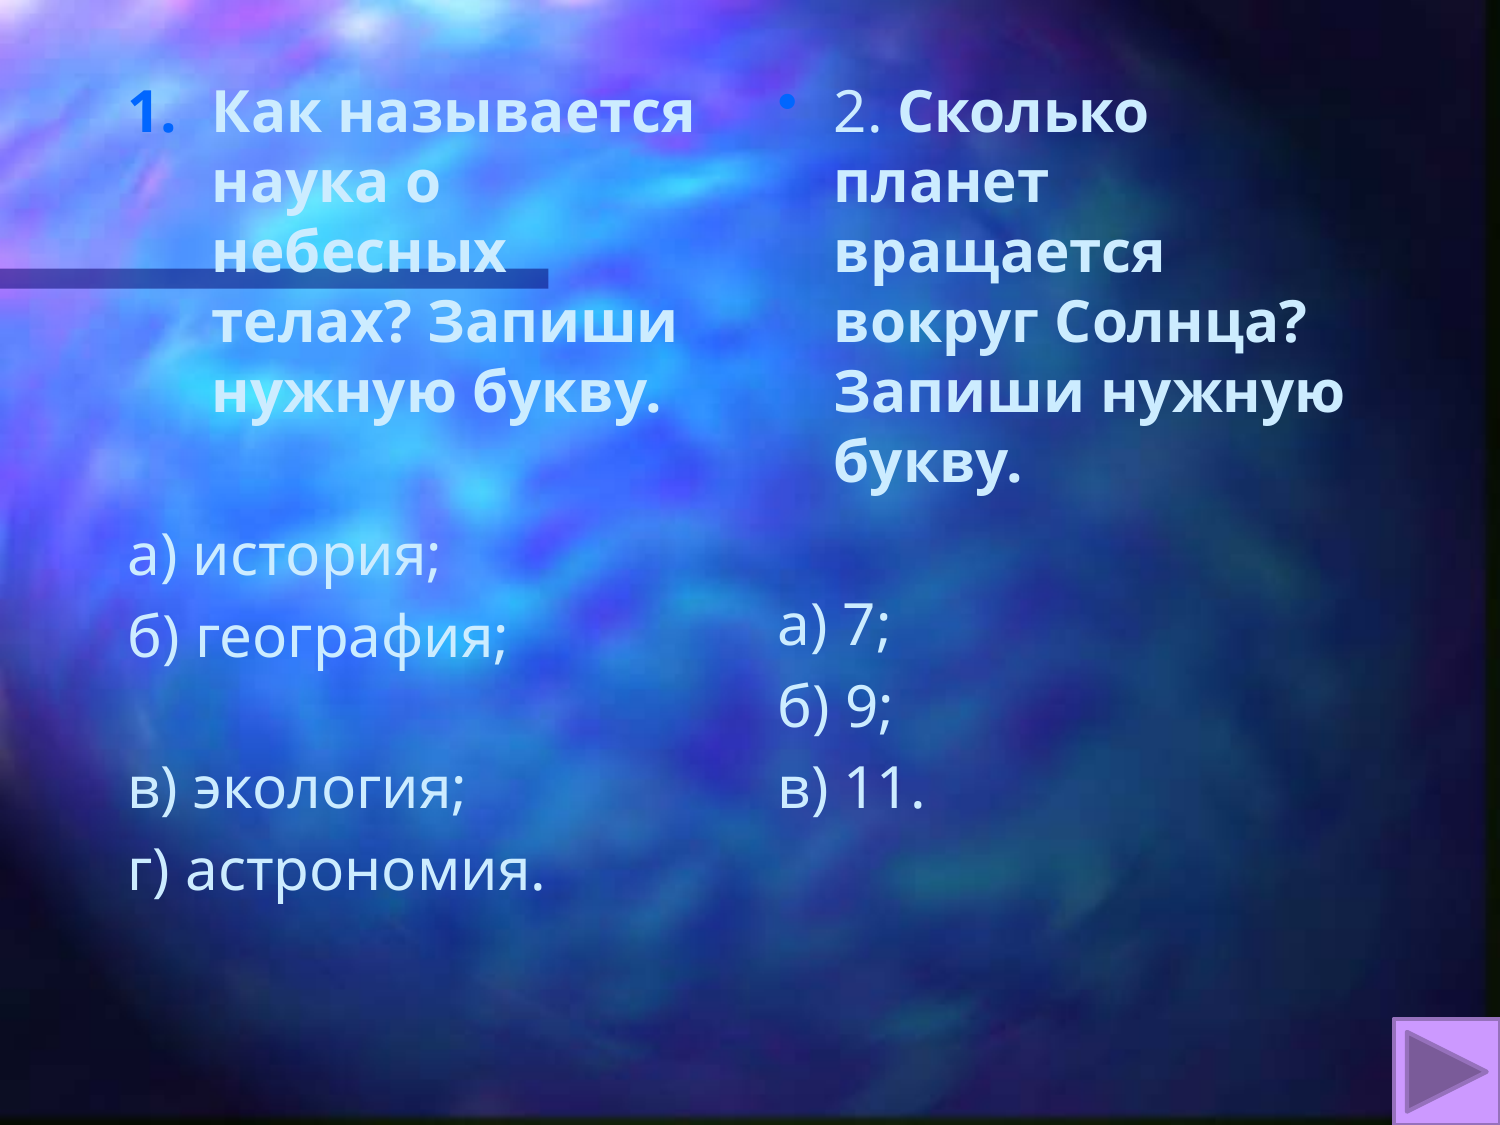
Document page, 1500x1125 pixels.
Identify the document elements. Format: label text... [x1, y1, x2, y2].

list Как называется наука о небесных телах? Запиши нужную букву. а) история; б) география; в) экология; г) астрономия. [112, 66, 738, 1001]
list 2. Сколько планет вращается вокруг Солнца? Запиши нужную букву. а) 7; б) 9; в) 11. [762, 66, 1388, 1001]
picture [0, 0, 1500, 1125]
text_box [1392, 1017, 1500, 1125]
